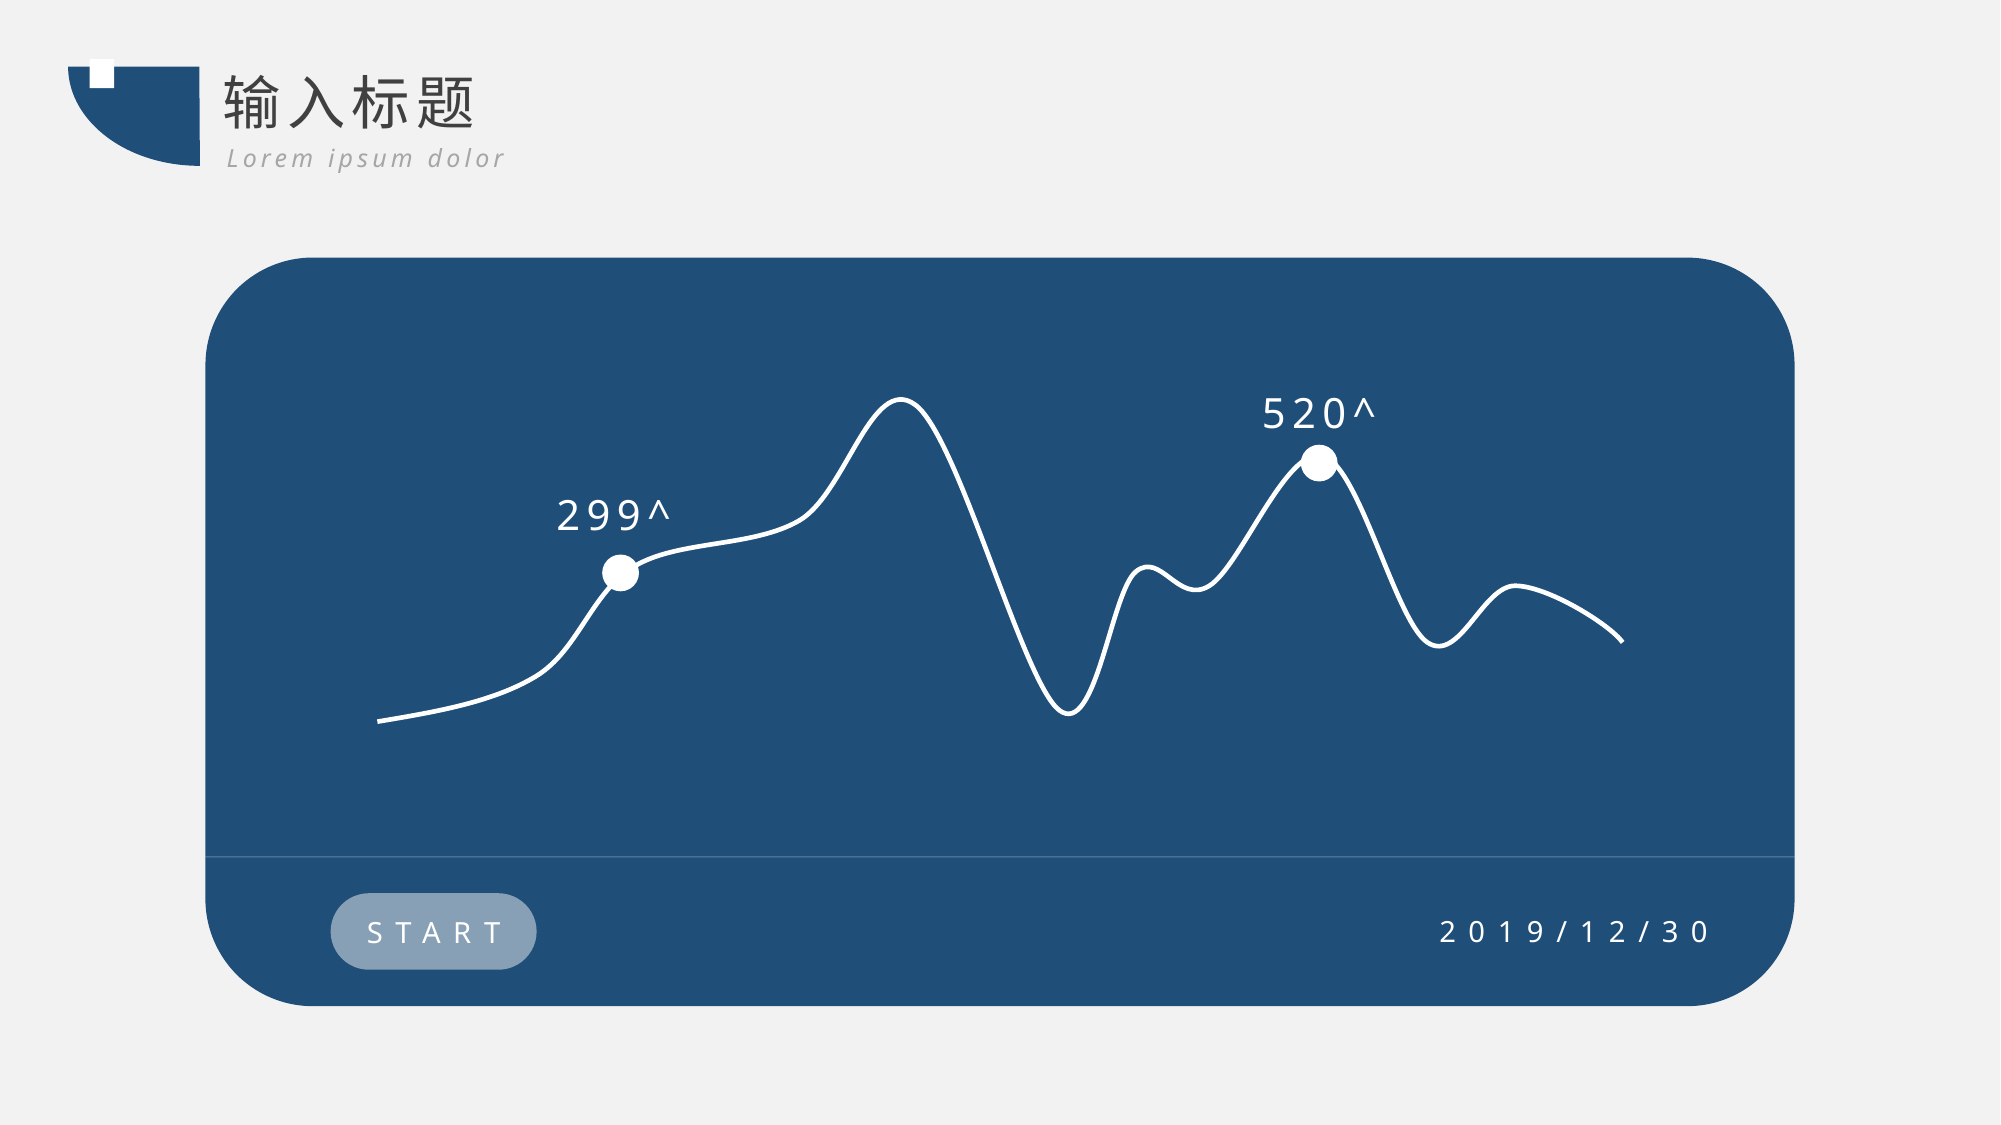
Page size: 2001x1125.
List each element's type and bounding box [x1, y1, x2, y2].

text_box [205, 257, 1795, 1007]
text_box [67, 0, 584, 177]
text_box [377, 378, 1623, 722]
